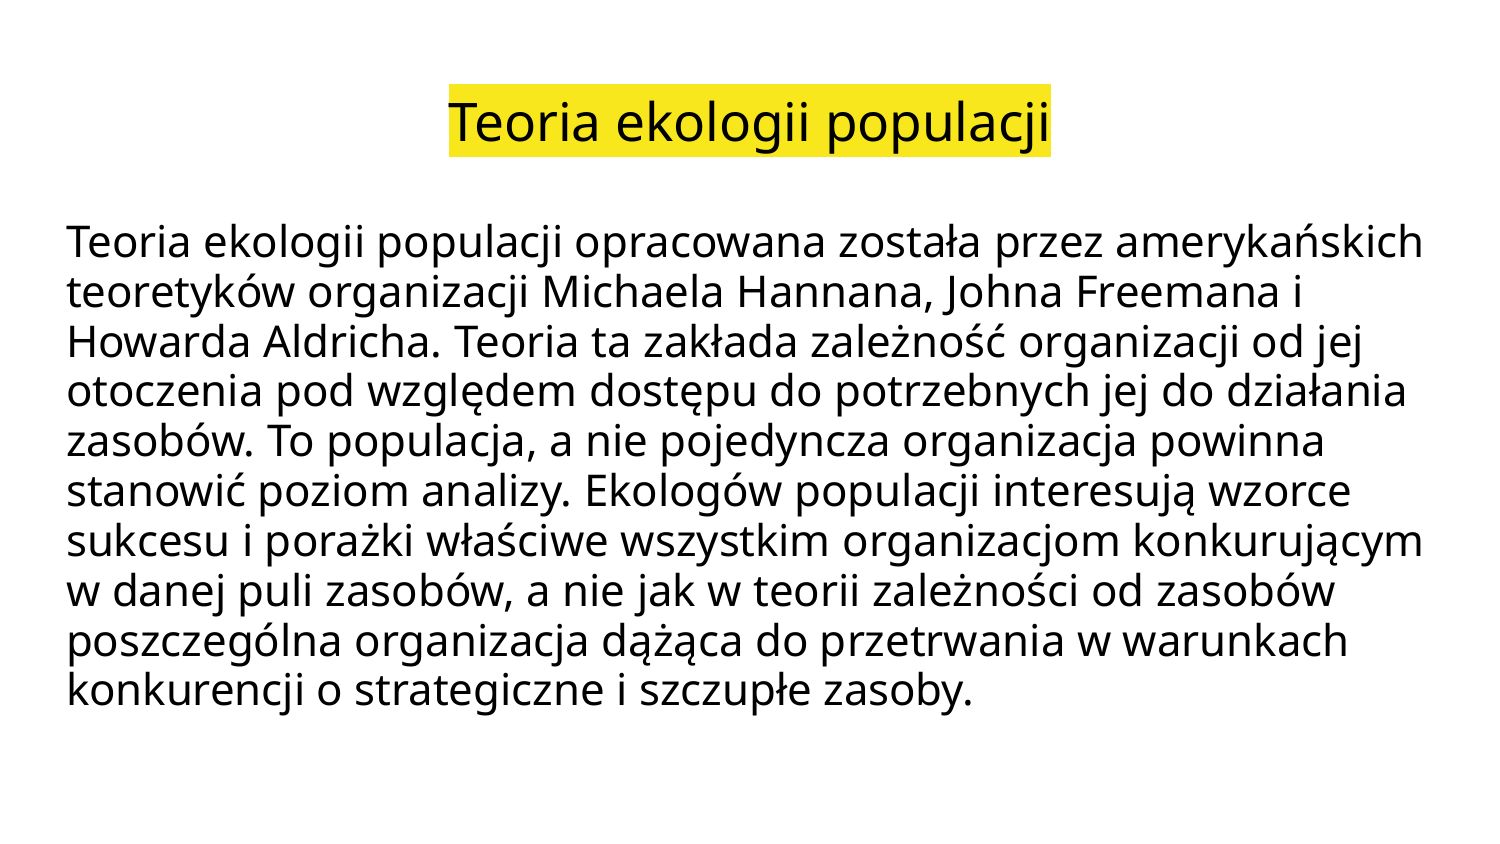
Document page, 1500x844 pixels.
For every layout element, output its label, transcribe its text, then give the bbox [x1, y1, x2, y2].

list Teoria ekologii populacji opracowana została przez amerykańskich teoretyków organizacji Michaela Hannana, Johna Freemana i Howarda Aldricha. Teoria ta zakłada zależność organizacji od jej otoczenia pod względem dostępu do potrzebnych jej do działania zasobów. To populacja, a nie pojedyncza organizacja powinna stanowić poziom analizy. Ekologów populacji interesują wzorce sukcesu i porażki właściwe wszystkim organizacjom konkurującym w danej puli zasobów, a nie jak w teorii zależności od zasobów poszczególna organizacja dążąca do przetrwania w warunkach konkurencji o strategiczne i szczupłe zasoby. [51, 202, 1449, 750]
title Teoria ekologii populacji [51, 72, 1449, 167]
